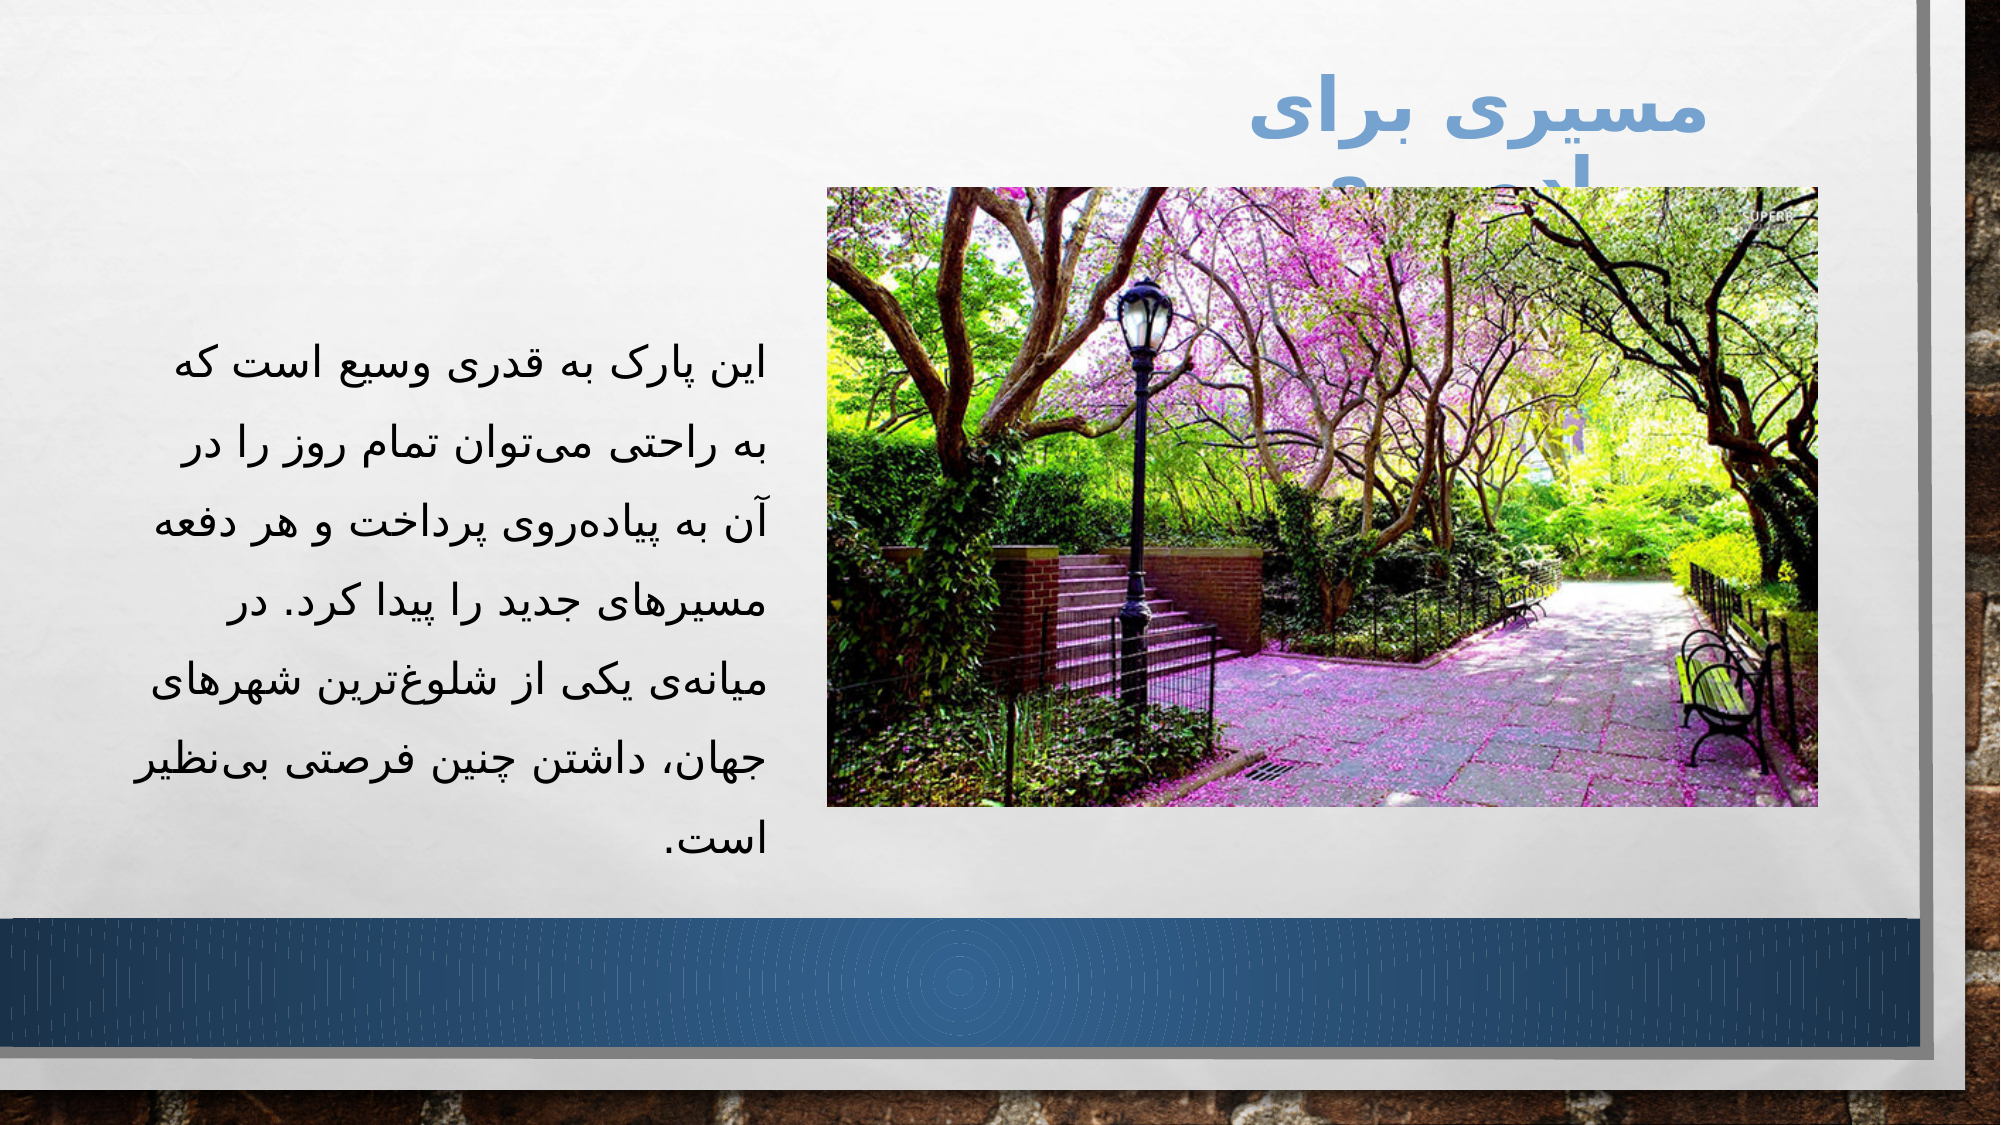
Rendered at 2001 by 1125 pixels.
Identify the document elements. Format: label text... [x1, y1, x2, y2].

title مسیری برای پیاده روی [1140, 72, 1818, 187]
list این پارک به قدری وسیع است که به راحتی می‌توان تمام روز را در آن به پیاده‌روی پرداخت و هر دفعه مسیرهای جدید را پیدا کرد. در میانه‌ی یکی از شلوغ‌ترین شهرهای جهان، داشتن چنین فرصتی بی‌نظیر است. [113, 299, 784, 882]
picture [0, 0, 2000, 1125]
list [827, 187, 1818, 807]
